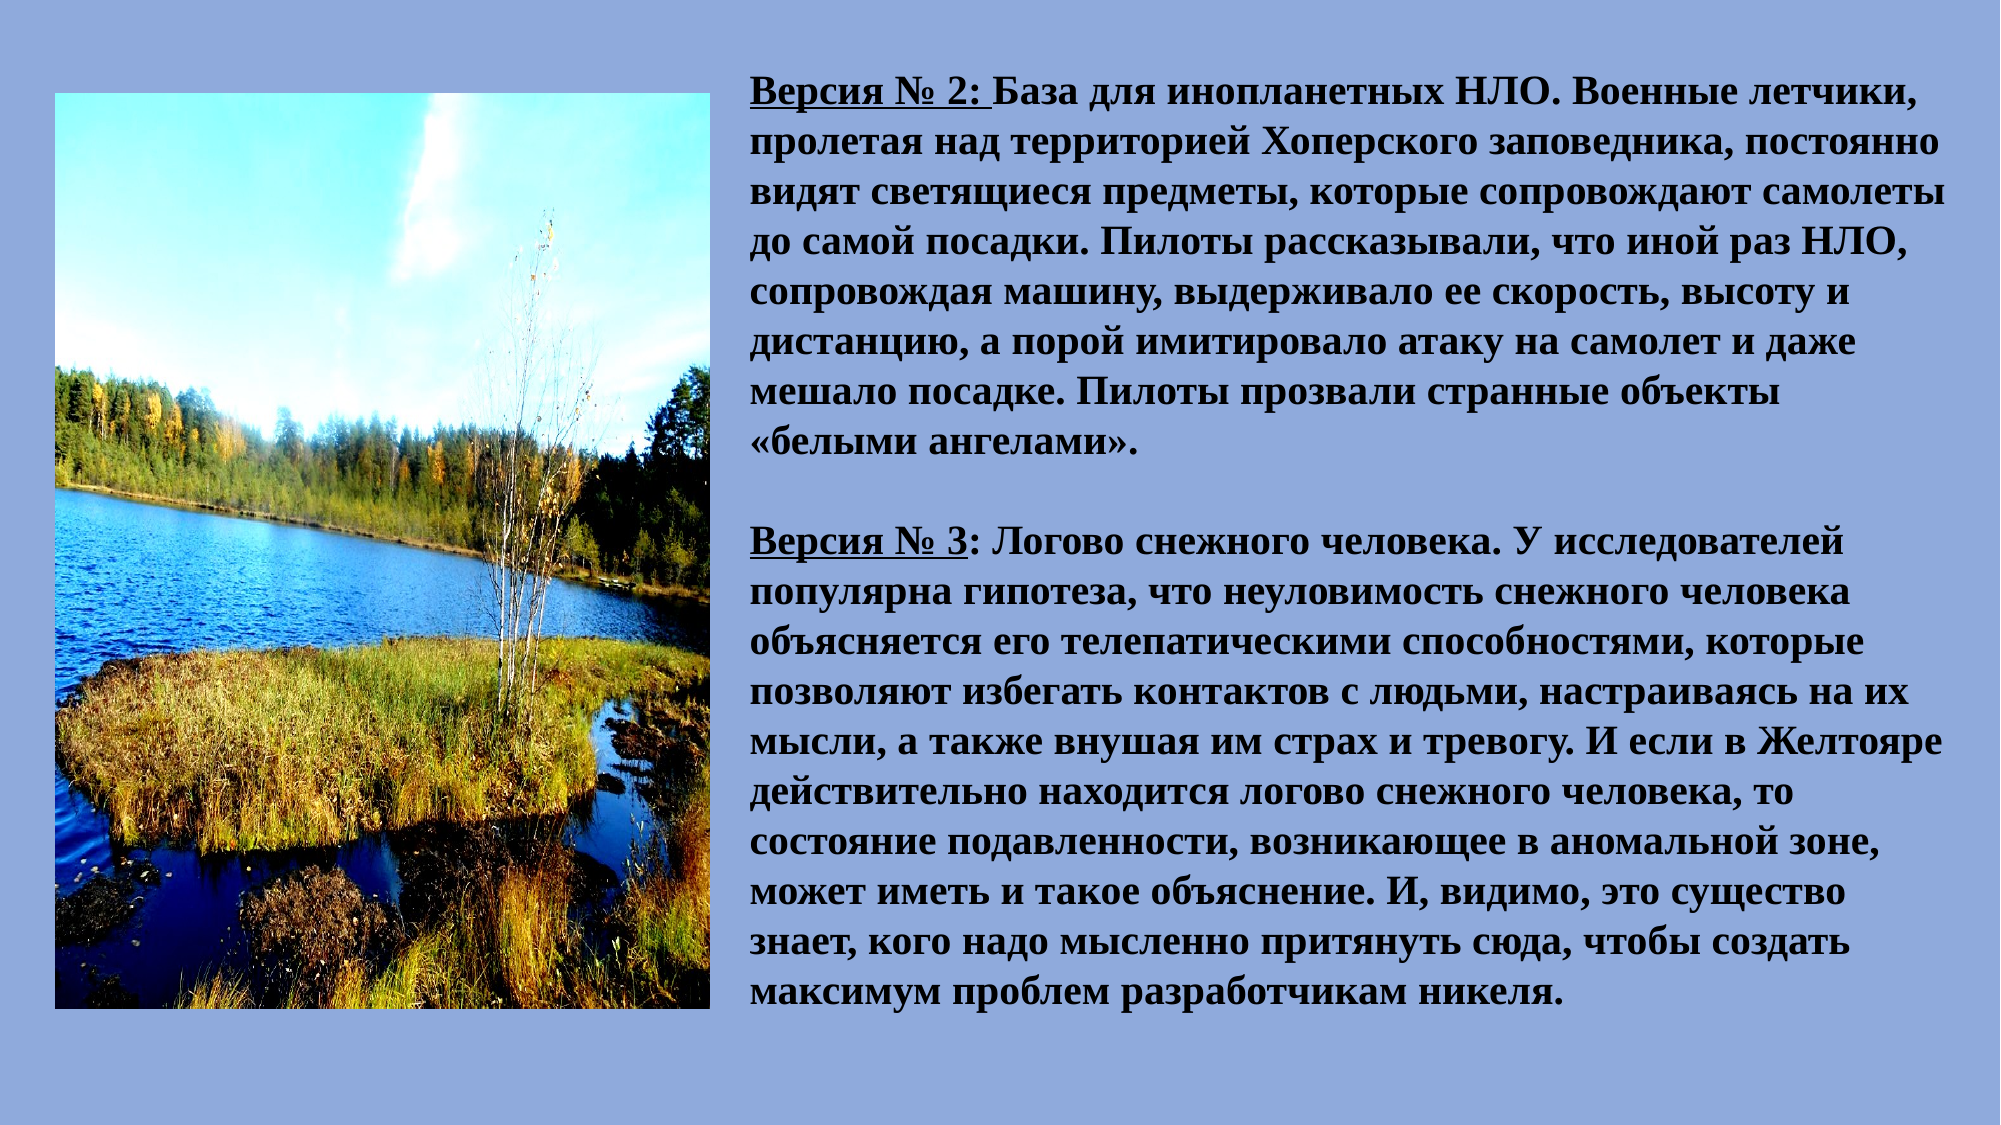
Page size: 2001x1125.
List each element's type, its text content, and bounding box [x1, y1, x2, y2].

text_box Версия № 2: База для инопланетных НЛО. Военные летчики, пролетая над территорией Хоперского заповедника, постоянно видят светящиеся предметы, которые сопровождают самолеты до самой посадки. Пилоты рассказывали, что иной раз НЛО, сопровождая машину, выдерживало ее скорость, высоту и дистанцию, а порой имитировало атаку на самолет и даже мешало посадке. Пилоты прозвали странные объекты «белыми ангелами». Версия № 3: Логово снежного человека. У исследователей популярна гипотеза, что неуловимость снежного человека объясняется его телепатическими способностями, которые позволяют избегать контактов с людьми, настраиваясь на их мысли, а также внушая им страх и тревогу. И если в Желтояре действительно находится логово снежного человека, то состояние подавленности, возникающее в аномальной зоне, может иметь и такое объяснение. И, видимо, это существо знает, кого надо мысленно притянуть сюда, чтобы создать максимум проблем разработчикам никеля. [734, 55, 1966, 1021]
picture [55, 92, 710, 1009]
